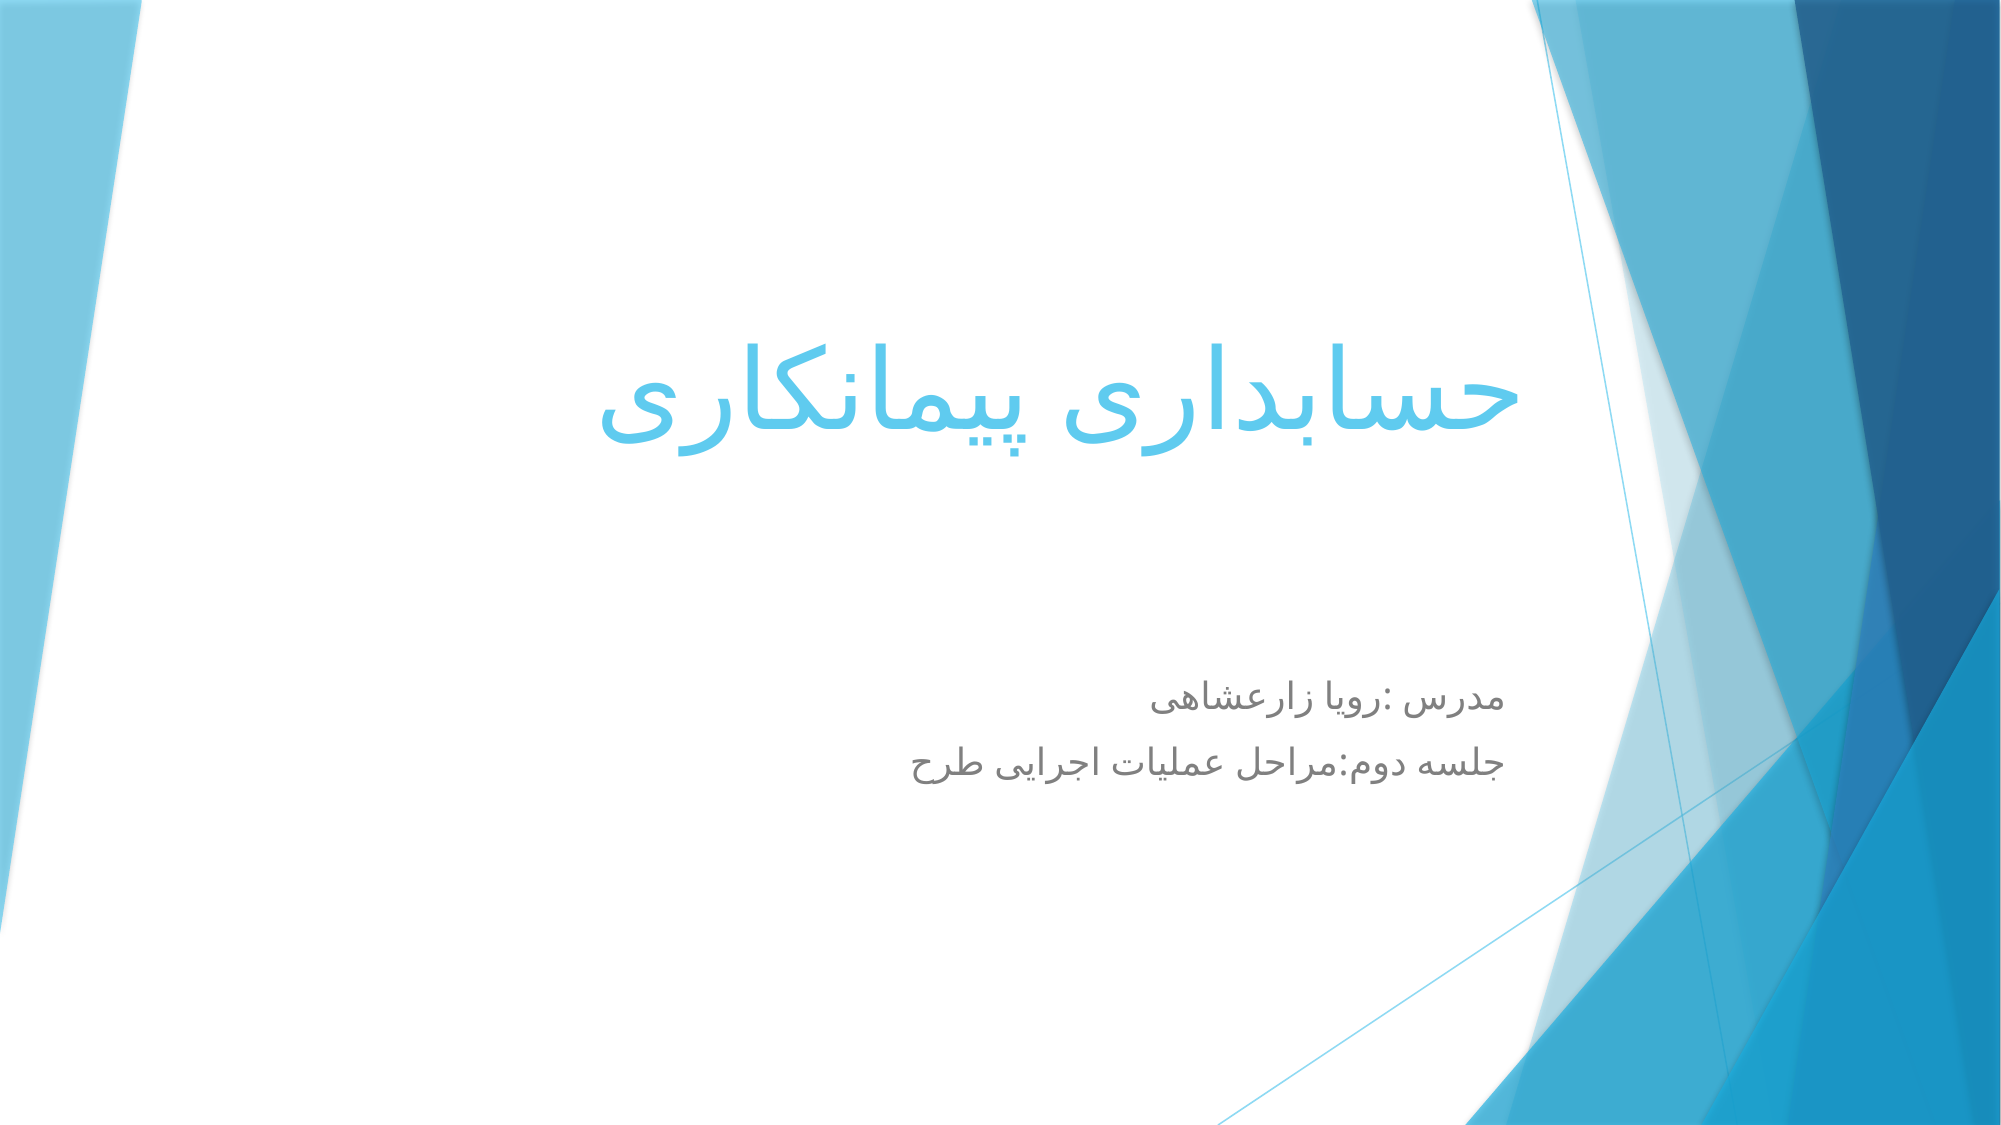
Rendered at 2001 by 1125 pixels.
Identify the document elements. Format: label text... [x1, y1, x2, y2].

title حسابداری پیمانکاری [314, 293, 1543, 460]
subtitle مدرس :رویا زارعشاهی جلسه دوم:مراحل عملیات اجرایی طرح [247, 664, 1522, 845]
